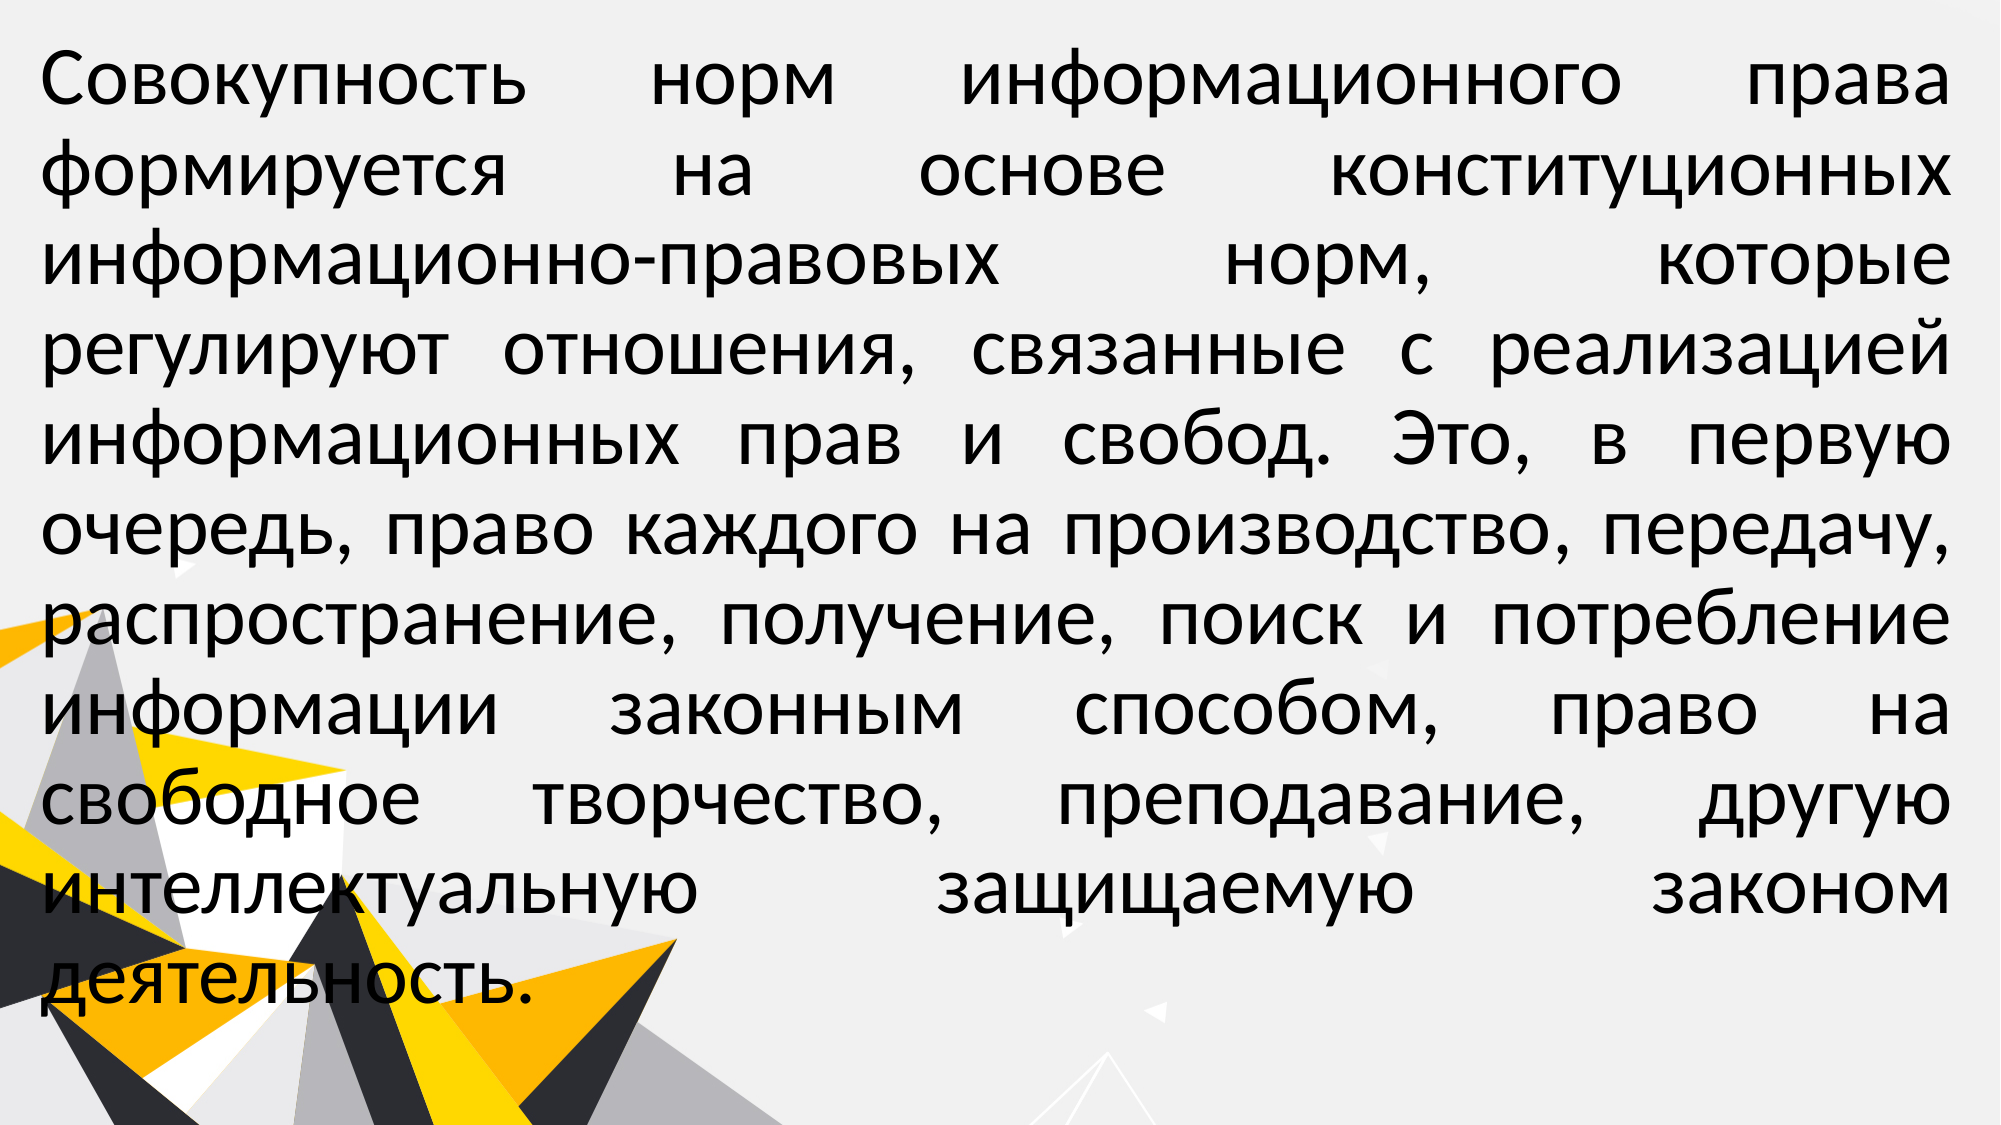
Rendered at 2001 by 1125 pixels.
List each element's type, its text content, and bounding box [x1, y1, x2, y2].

list Совокупность норм информационного права формируется на основе конституционных информационно-правовых норм, которые регулируют отношения, связанные с реализацией информационных прав и свобод. Это, в первую очередь, право каждого на производство, передачу, распространение, получение, поиск и потребление информации законным способом, право на свободное творчество, преподавание, другую интеллектуальную защищаемую законом деятельность. [25, 25, 1969, 1086]
picture [0, 0, 2000, 1125]
